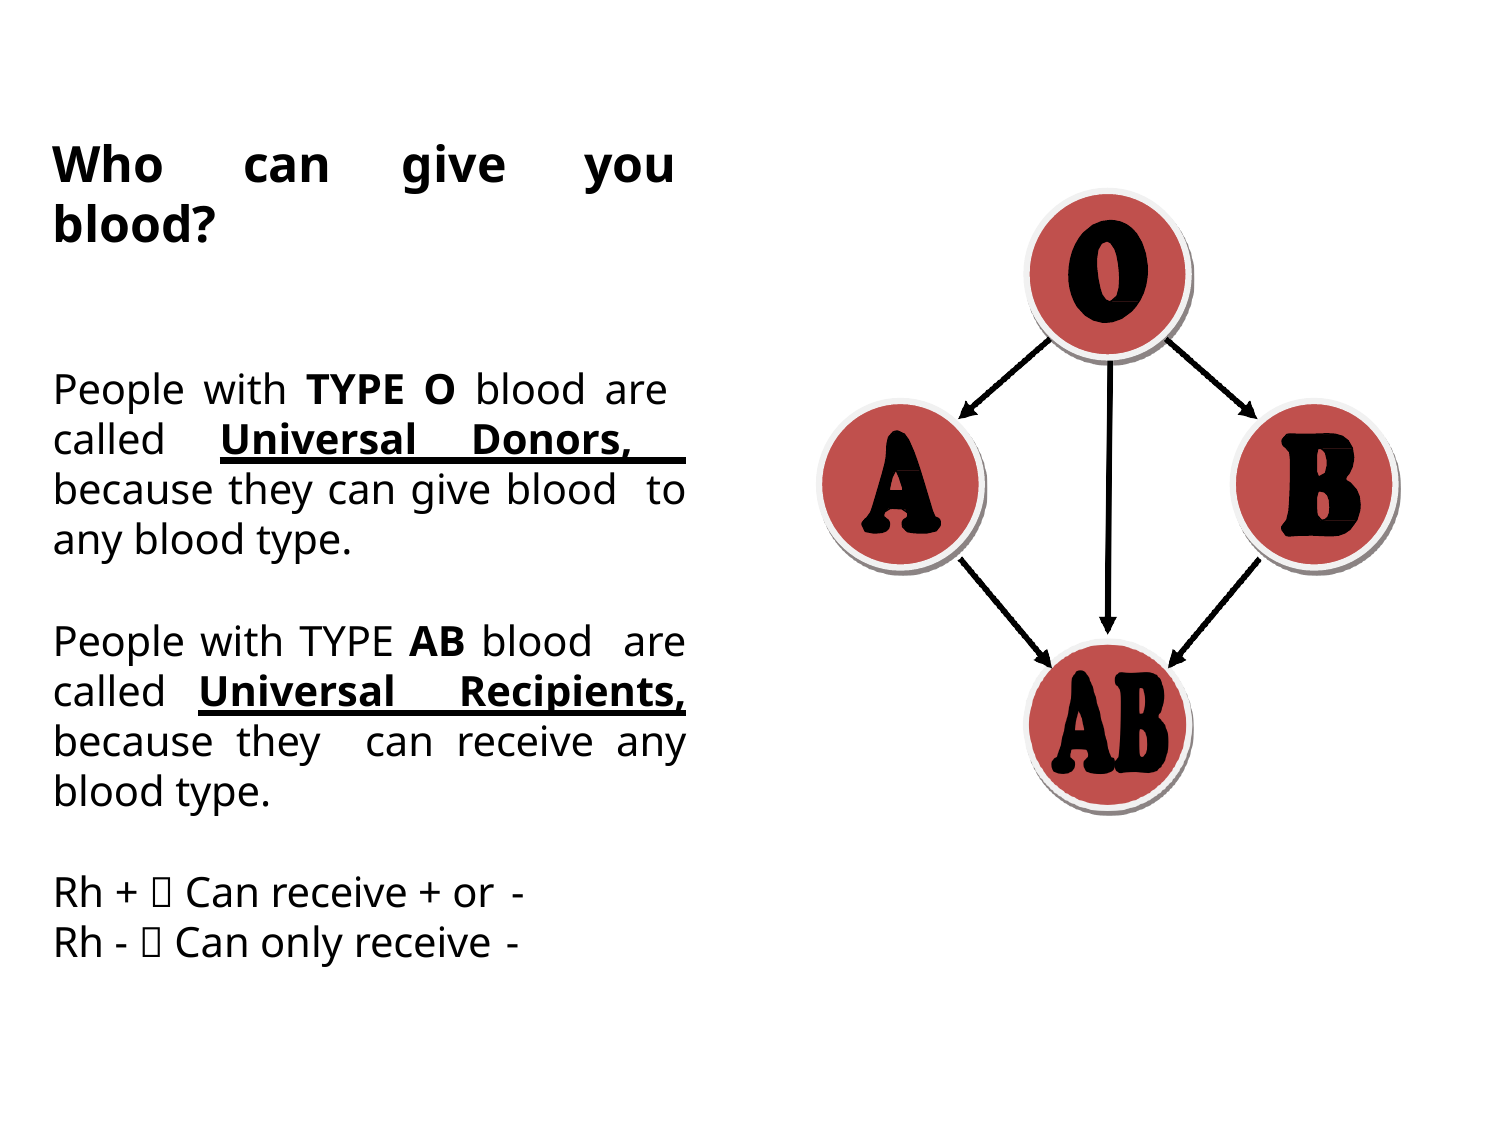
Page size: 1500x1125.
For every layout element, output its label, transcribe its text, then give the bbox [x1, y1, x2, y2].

text_box [1024, 811, 1194, 816]
text_box [1262, 400, 1396, 568]
text_box People with TYPE O blood are called Universal Donors, because they can give blood to any blood type. People with TYPE AB blood are called Universal Recipients, because they can receive any blood type. Rh +  Can receive + or - Rh -  Can only receive - [50, 362, 688, 966]
title Who can blood? [50, 132, 343, 320]
text_box [817, 401, 957, 576]
text_box [1281, 433, 1361, 536]
text_box [1121, 191, 1195, 336]
text_box [1068, 220, 1148, 323]
text_box [1262, 401, 1401, 576]
text_box [1024, 191, 1094, 336]
text_box [819, 400, 957, 568]
text_box [957, 336, 1262, 811]
text_box [1026, 190, 1189, 336]
text_box give you [399, 132, 687, 193]
text_box [862, 431, 941, 533]
